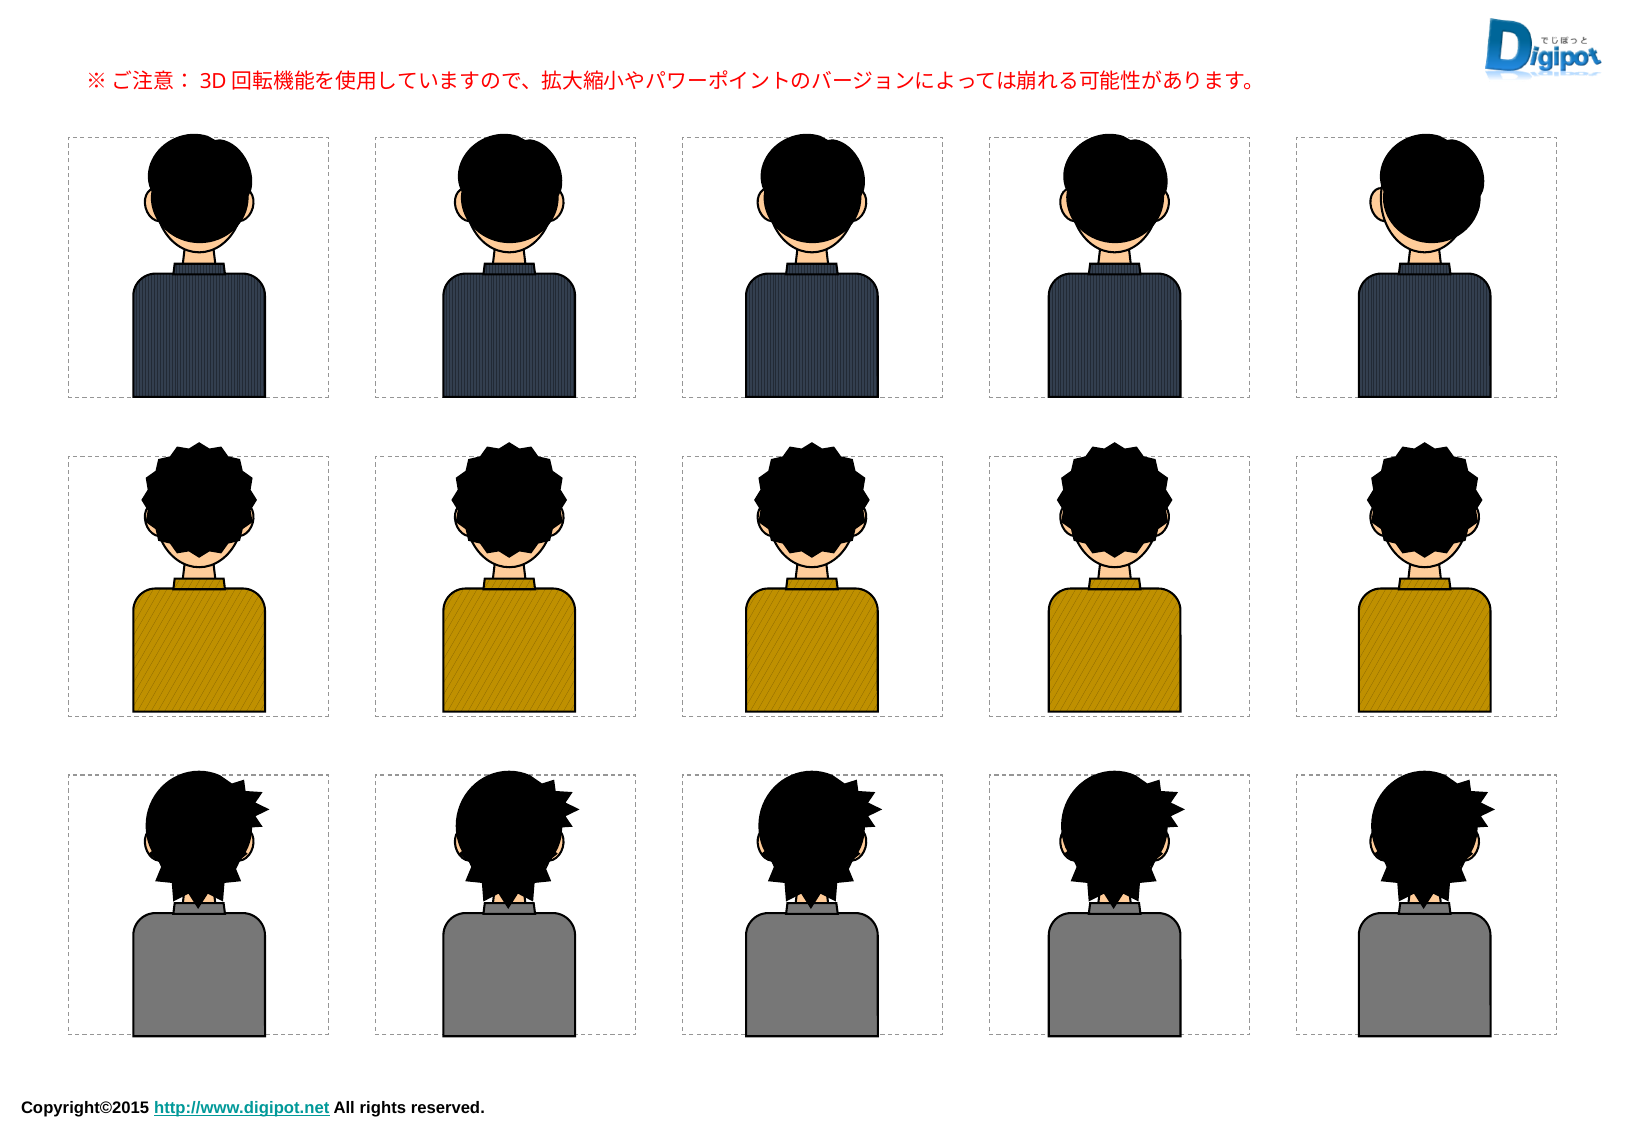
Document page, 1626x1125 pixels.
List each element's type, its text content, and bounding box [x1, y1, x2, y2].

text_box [132, 771, 268, 1037]
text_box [133, 443, 266, 712]
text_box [1358, 771, 1493, 1037]
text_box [1048, 771, 1183, 1037]
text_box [1048, 443, 1181, 712]
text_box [1358, 443, 1491, 712]
picture [1485, 18, 1602, 82]
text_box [443, 443, 576, 712]
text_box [745, 134, 879, 398]
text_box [1048, 134, 1181, 398]
text_box ※ご注意：3D回転機能を使用していますので、拡大縮小やパワーポイントのバージョンによっては崩れる可能性があります。 [71, 60, 1279, 101]
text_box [443, 771, 578, 1037]
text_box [443, 134, 576, 398]
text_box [745, 443, 879, 712]
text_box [1358, 134, 1491, 398]
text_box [745, 771, 881, 1037]
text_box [133, 134, 266, 398]
